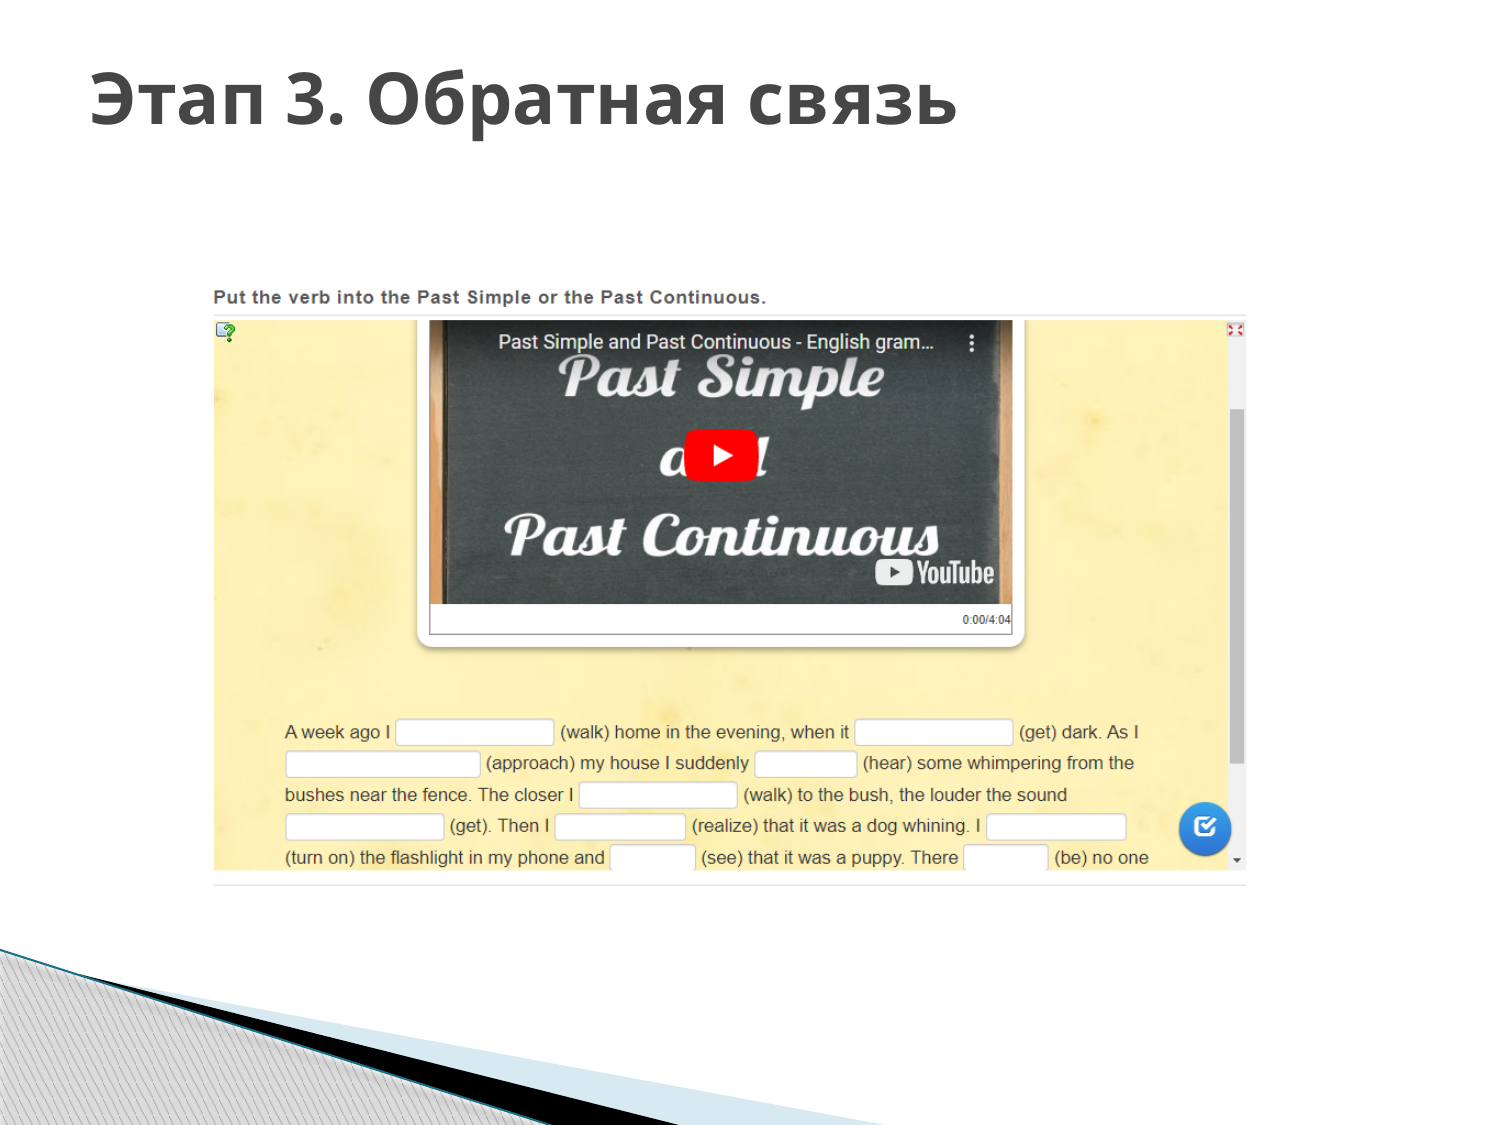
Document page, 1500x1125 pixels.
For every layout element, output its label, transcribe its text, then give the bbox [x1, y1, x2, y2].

title Этап 3. Обратная связь [75, 45, 1425, 233]
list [157, 242, 1343, 986]
